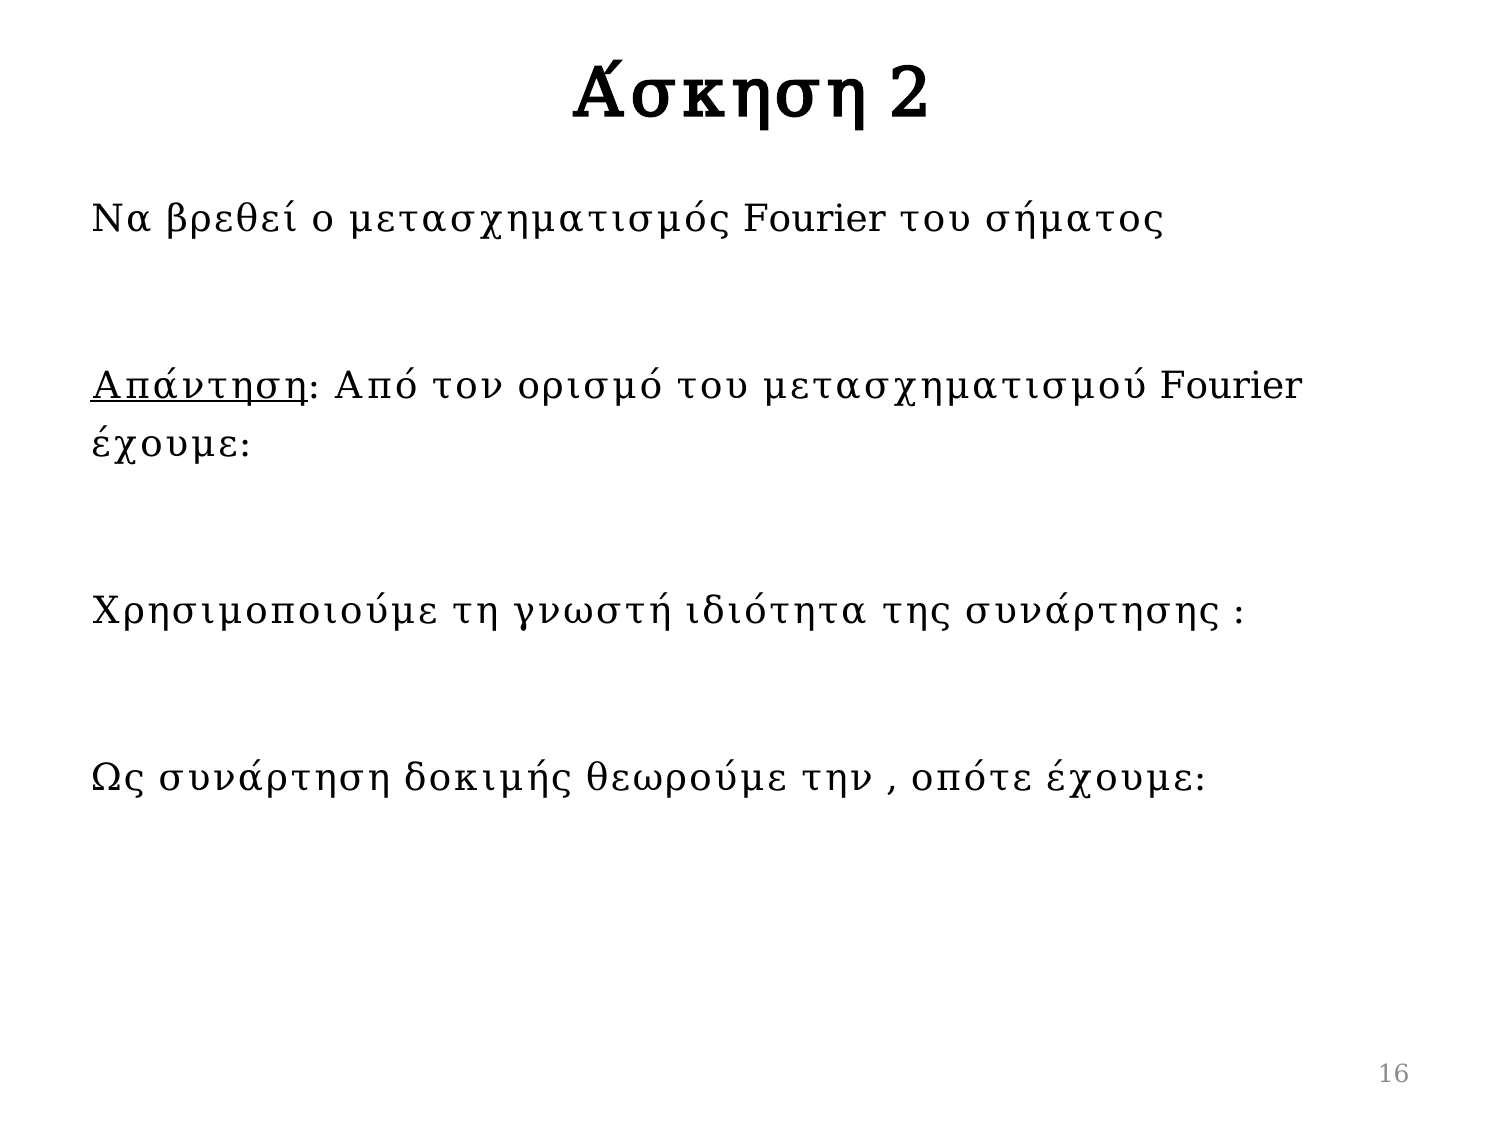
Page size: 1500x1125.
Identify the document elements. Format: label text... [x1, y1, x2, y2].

slide_number 16 [1222, 1042, 1425, 1103]
title Άσκηση 2 [75, 19, 1425, 159]
